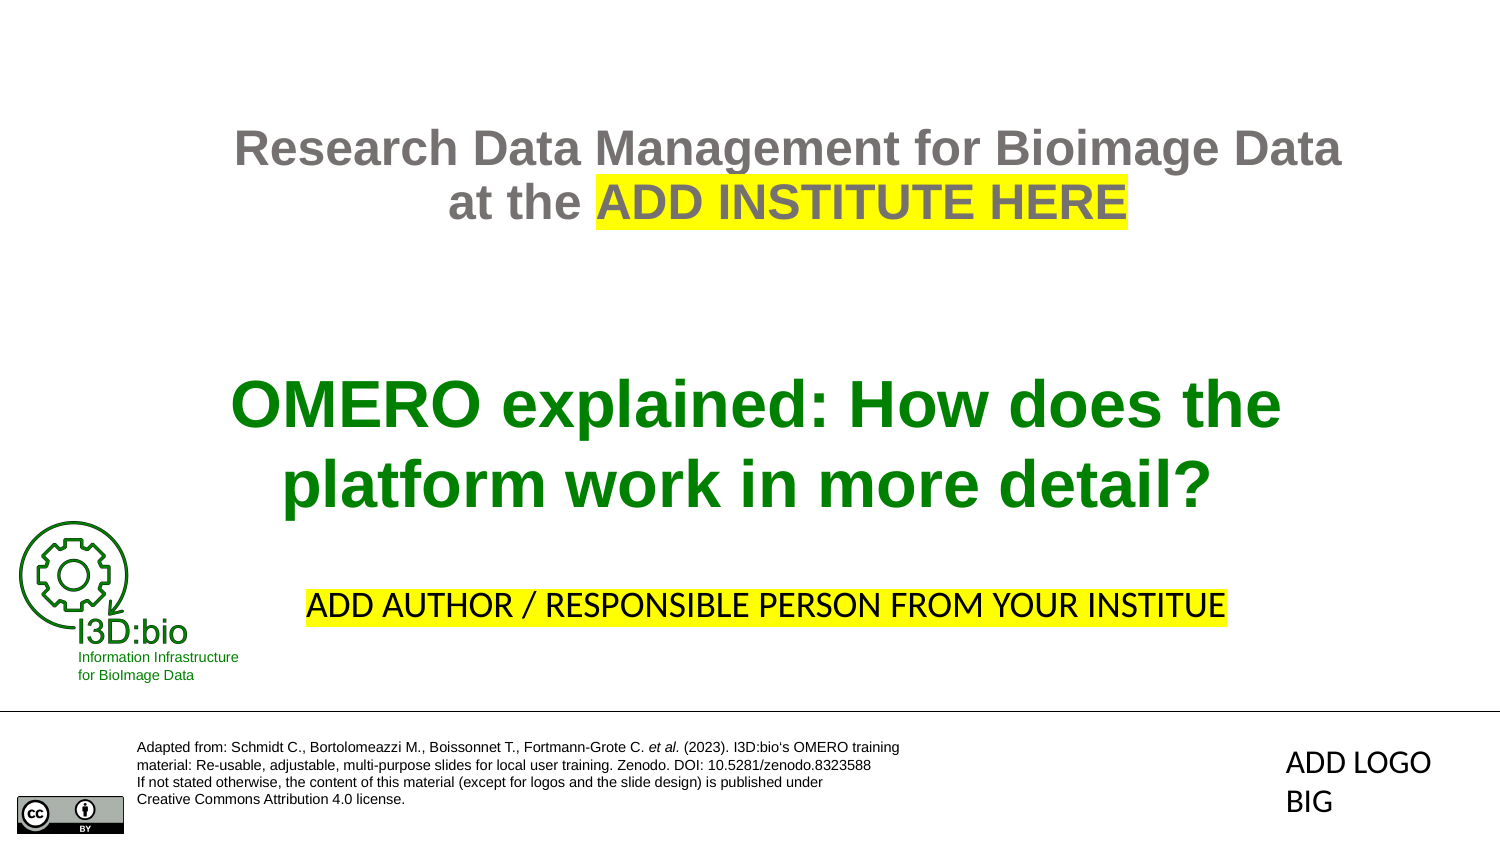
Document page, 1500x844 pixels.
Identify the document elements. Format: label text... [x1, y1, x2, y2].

text_box ADD AUTHOR / RESPONSIBLE PERSON FROM YOUR INSTITUE [277, 572, 1277, 633]
text_box OMERO explained: How does the platform work in more detail? [207, 353, 1307, 528]
text_box Research Data Management for Bioimage Data at the ADD INSTITUTE HERE [207, 114, 1369, 311]
picture [17, 796, 124, 834]
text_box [19, 521, 277, 692]
